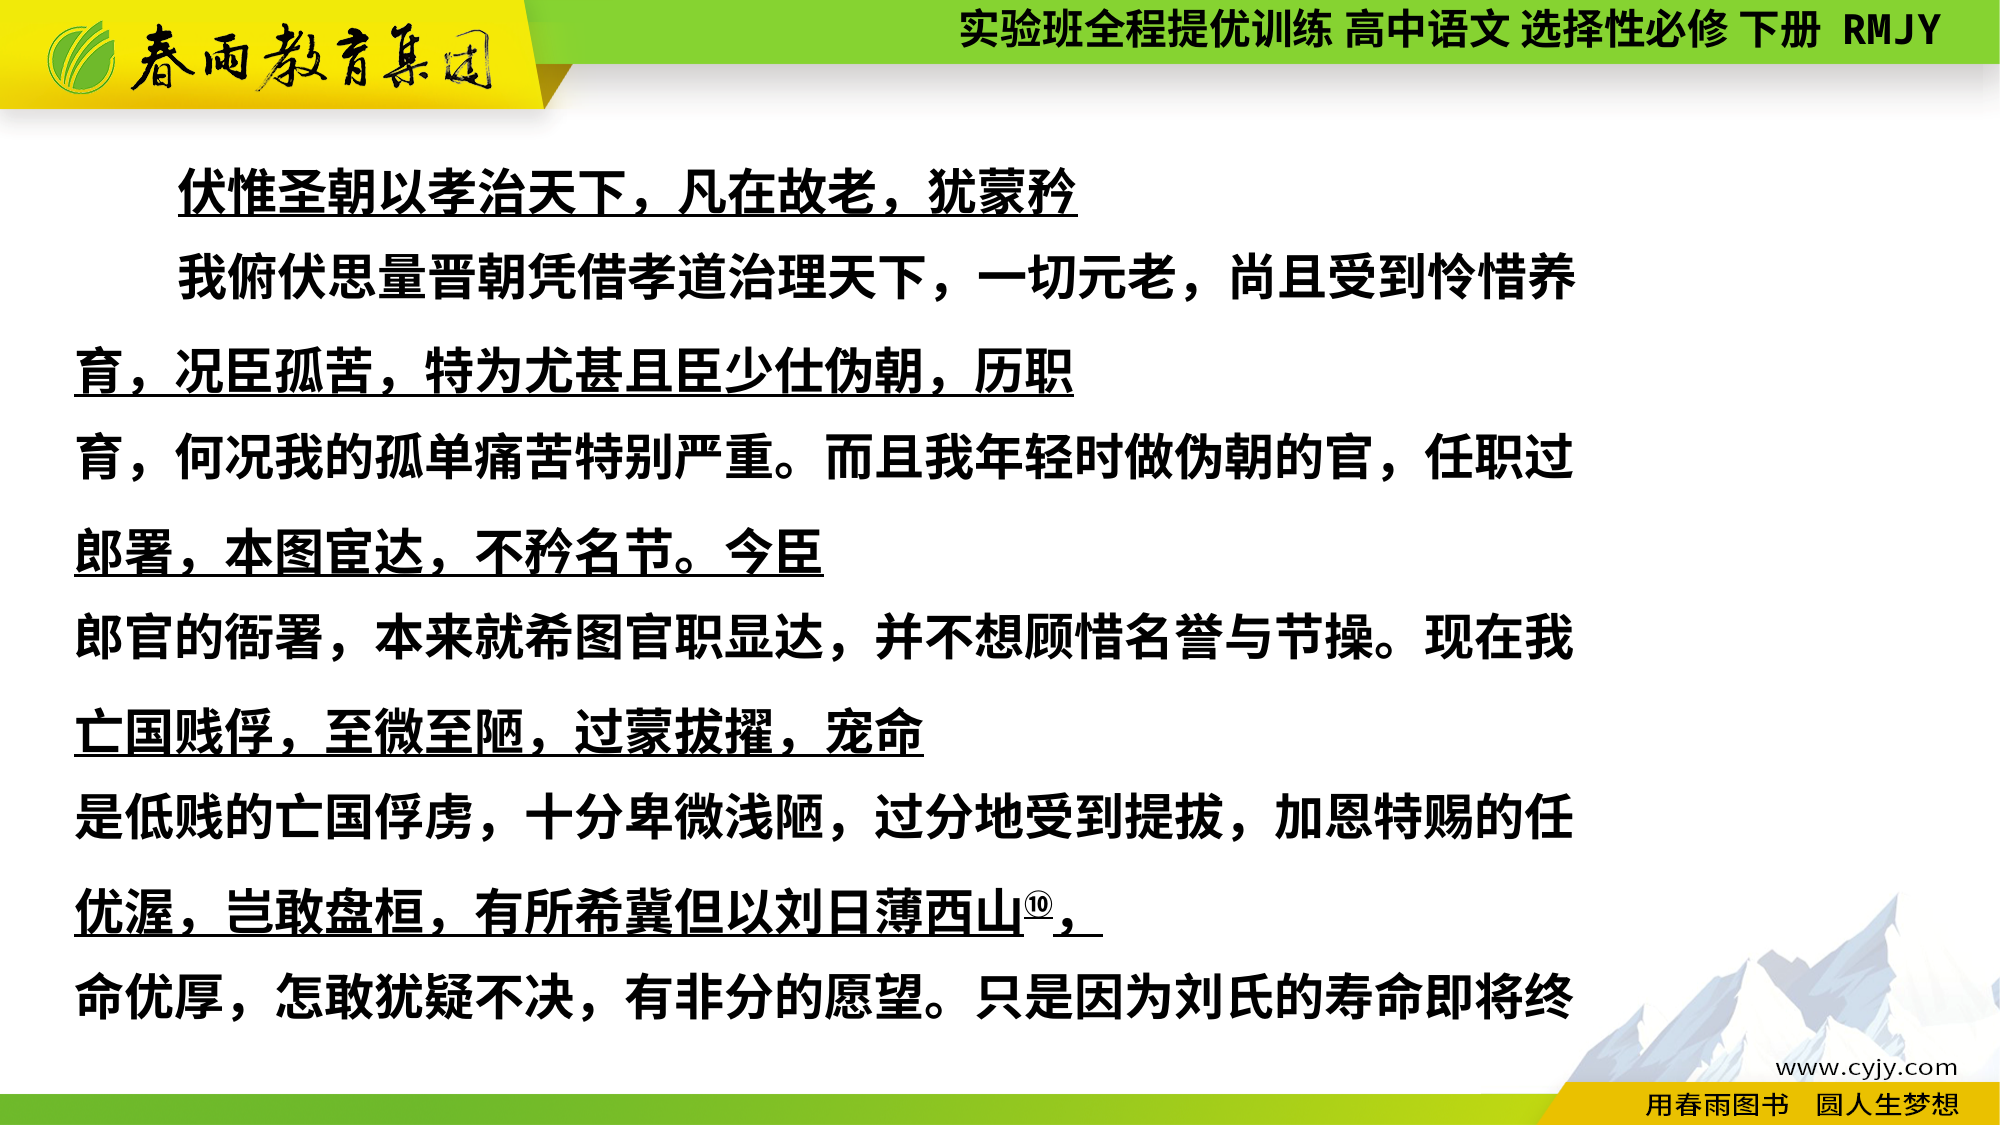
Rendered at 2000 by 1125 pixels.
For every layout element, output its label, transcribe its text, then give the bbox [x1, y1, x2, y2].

picture [0, 0, 2000, 1125]
text_box 我俯伏思量晋朝凭借孝道治理天下，一切元老，尚且受到怜惜养 育，何况我的孤单痛苦特别严重。而且我年轻时做伪朝的官，任职过 郎官的衙署，本来就希图官职显达，并不想顾惜名誉与节操。现在我 是低贱的亡国俘虏，十分卑微浅陋，过分地受到提拔，加恩特赐的任 命优厚，怎敢犹疑不决，有非分的愿望。只是因为刘氏的寿命即将终 [59, 208, 1944, 1033]
